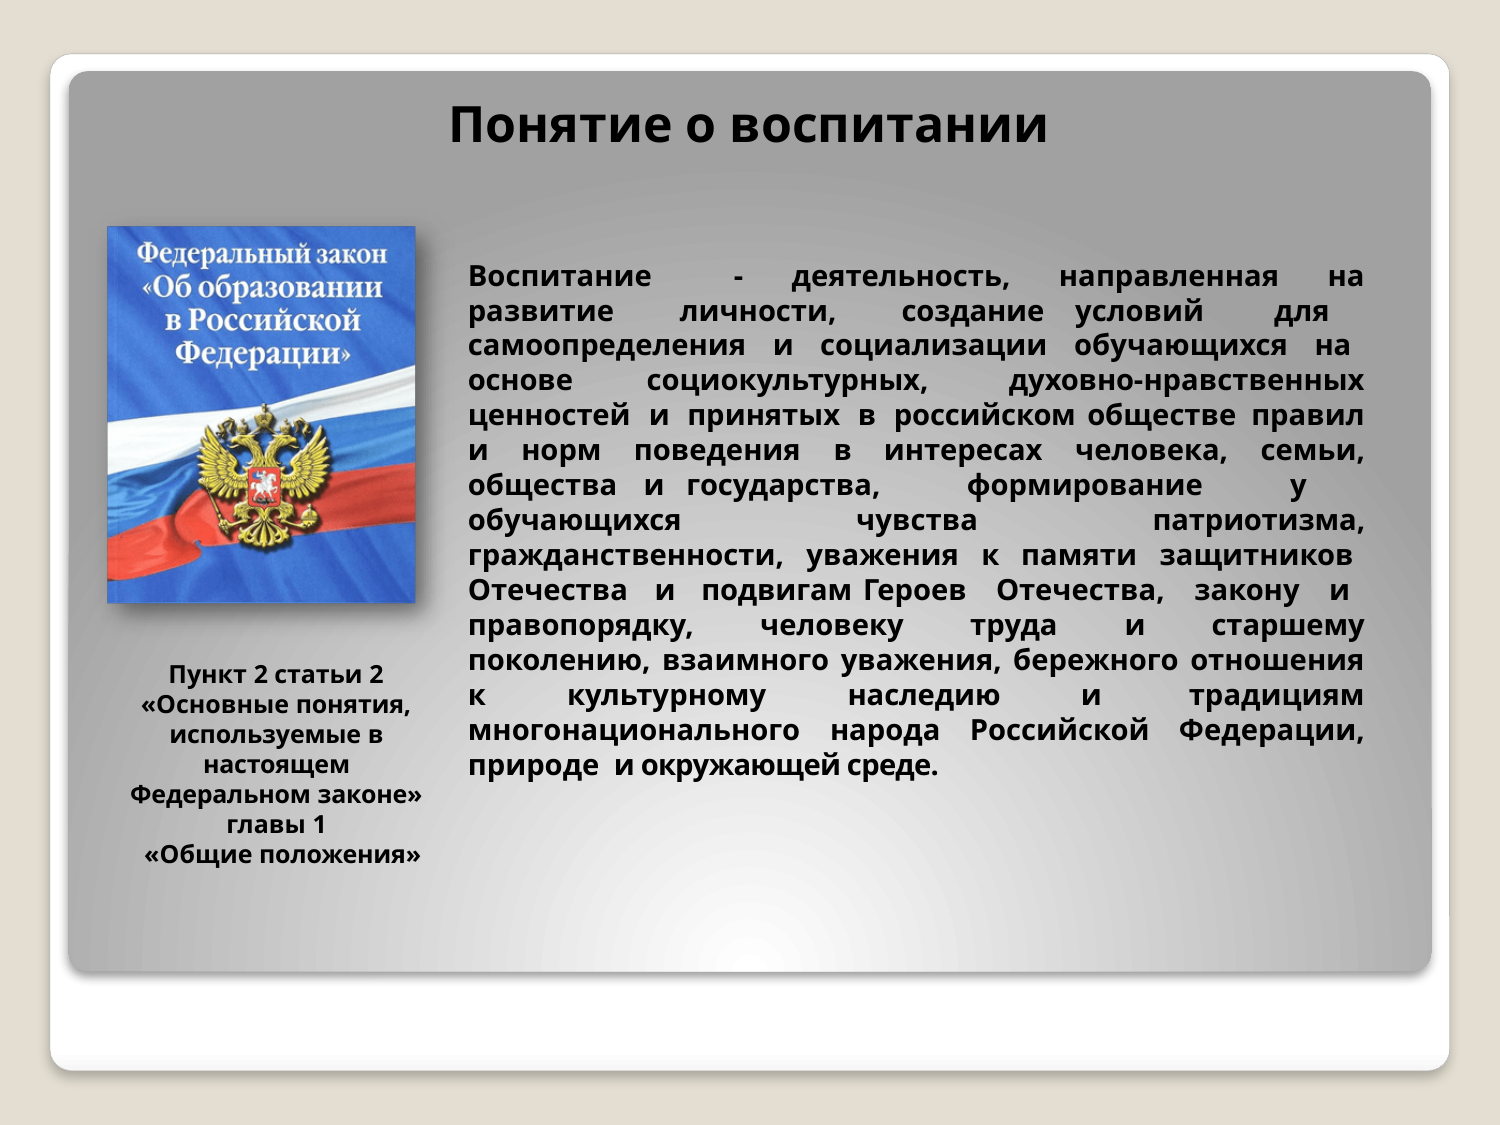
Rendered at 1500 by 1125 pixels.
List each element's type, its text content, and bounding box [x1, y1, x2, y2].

text_box Воспитание - деятельность, направленная на развитие личности, создание условий для самоопределения и социализации обучающихся на основе социокультурных, духовно-нравственных ценностей и принятых в российском обществе правил и норм поведения в интересах человека, семьи, общества и государства, формирование у обучающихся чувства патриотизма, гражданственности, уважения к памяти защитников Отечества и подвигам Героев Отечества, закону и правопорядку, человеку труда и старшему поколению, взаимного уважения, бережного отношения к культурному наследию и традициям многонационального народа Российской Федерации, природе и окружающей среде. [466, 255, 1366, 782]
title Понятие о воспитании [76, 0, 1420, 153]
text_box Пункт 2 статьи 2 «Основные понятия, используемые в настоящем Федеральном законе» главы 1 «Общие положения» [112, 656, 440, 868]
picture [88, 207, 455, 644]
